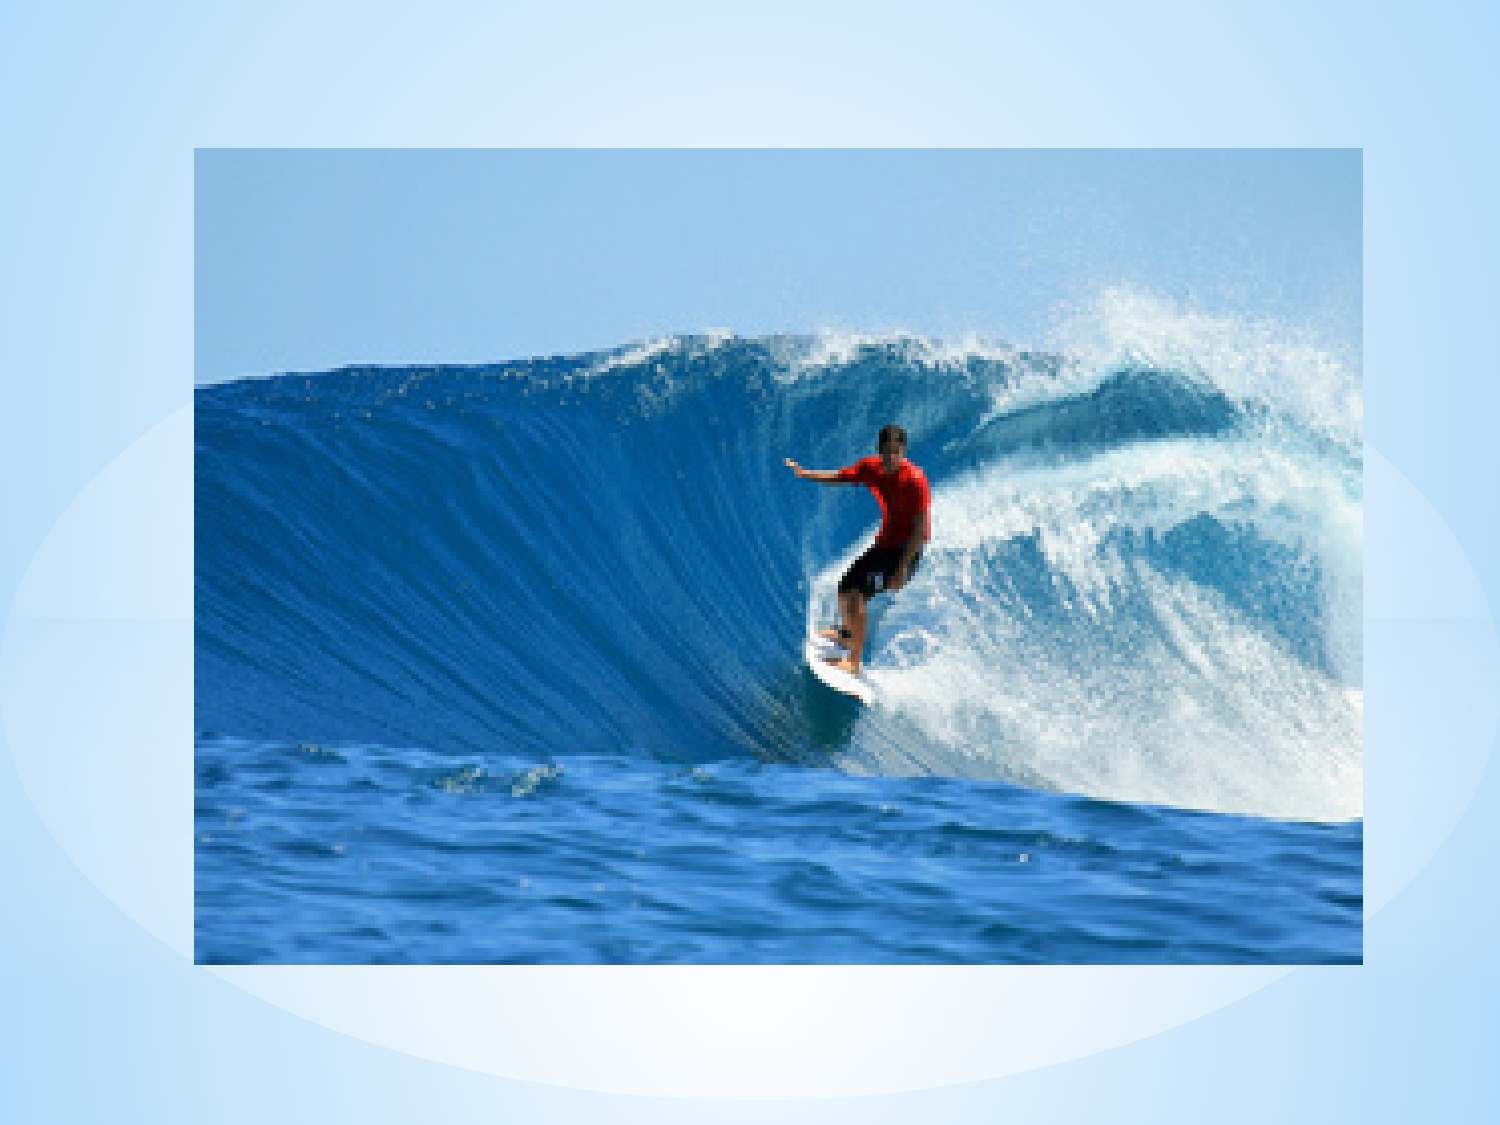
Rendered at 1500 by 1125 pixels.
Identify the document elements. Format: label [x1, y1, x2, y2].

list [194, 148, 1363, 965]
